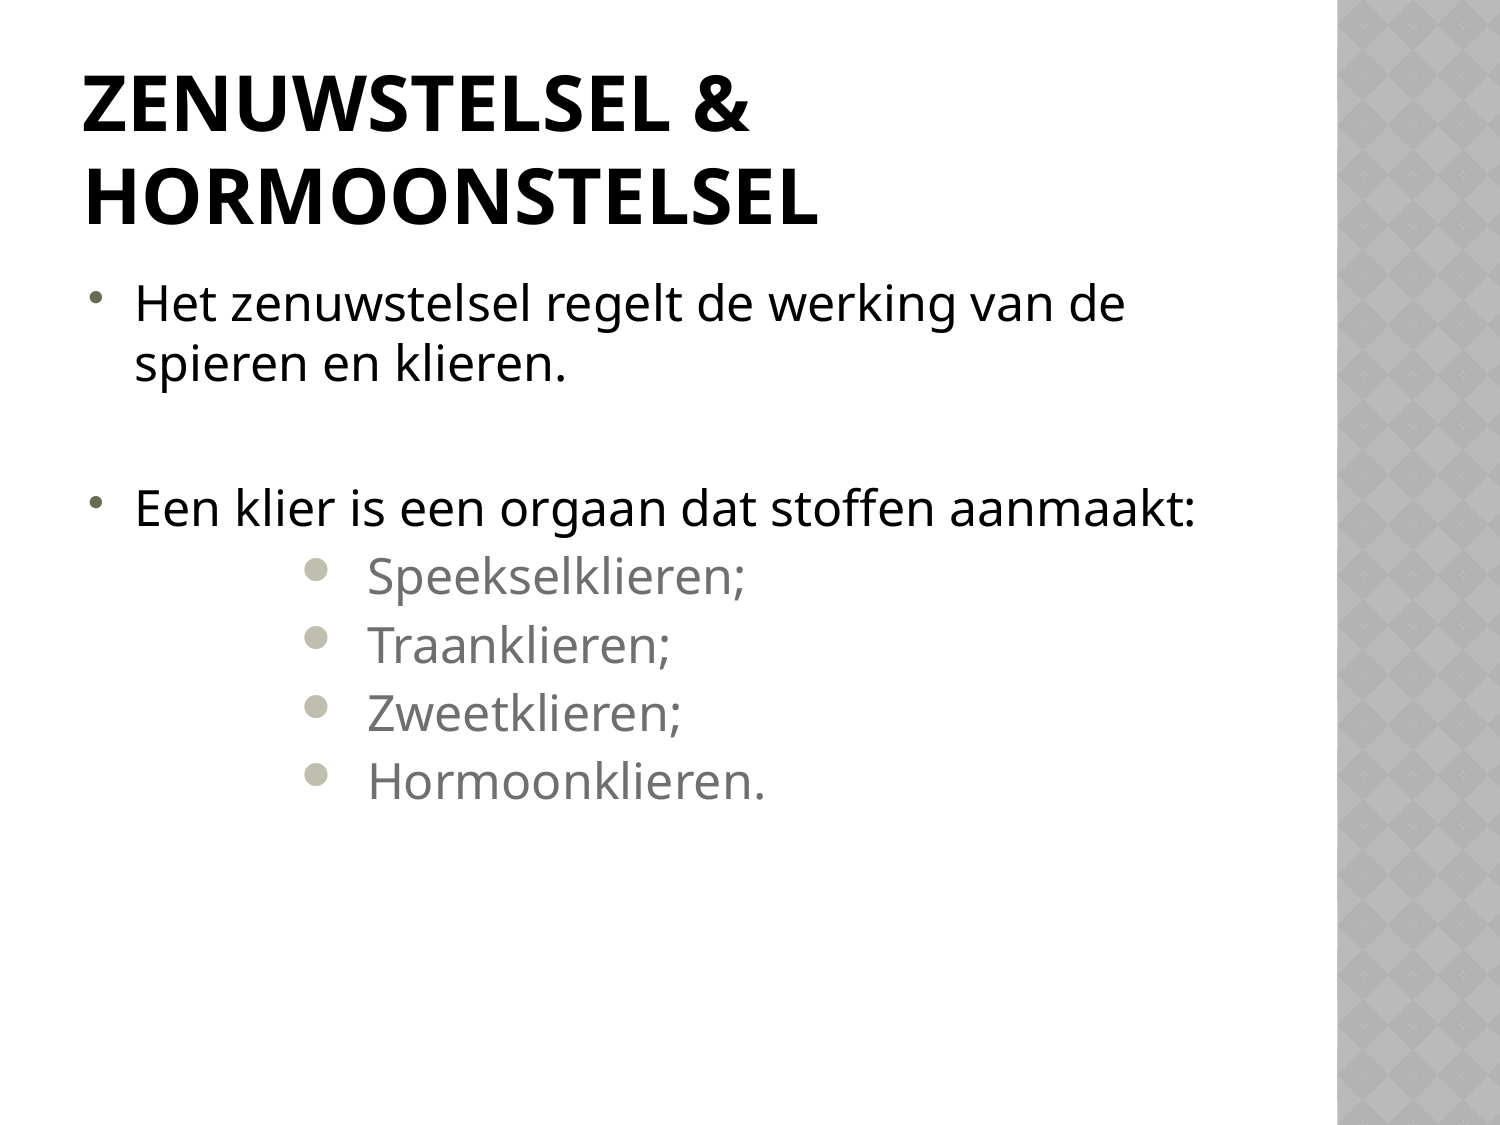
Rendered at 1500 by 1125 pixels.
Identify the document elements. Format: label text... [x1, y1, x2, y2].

list Het zenuwstelsel regelt de werking van de spieren en klieren. Een klier is een orgaan dat stoffen aanmaakt: Speekselklieren; Traanklieren; Zweetklieren; Hormoonklieren. [75, 264, 1263, 1059]
title Zenuwstelsel & Hormoonstelsel [75, 52, 1263, 240]
